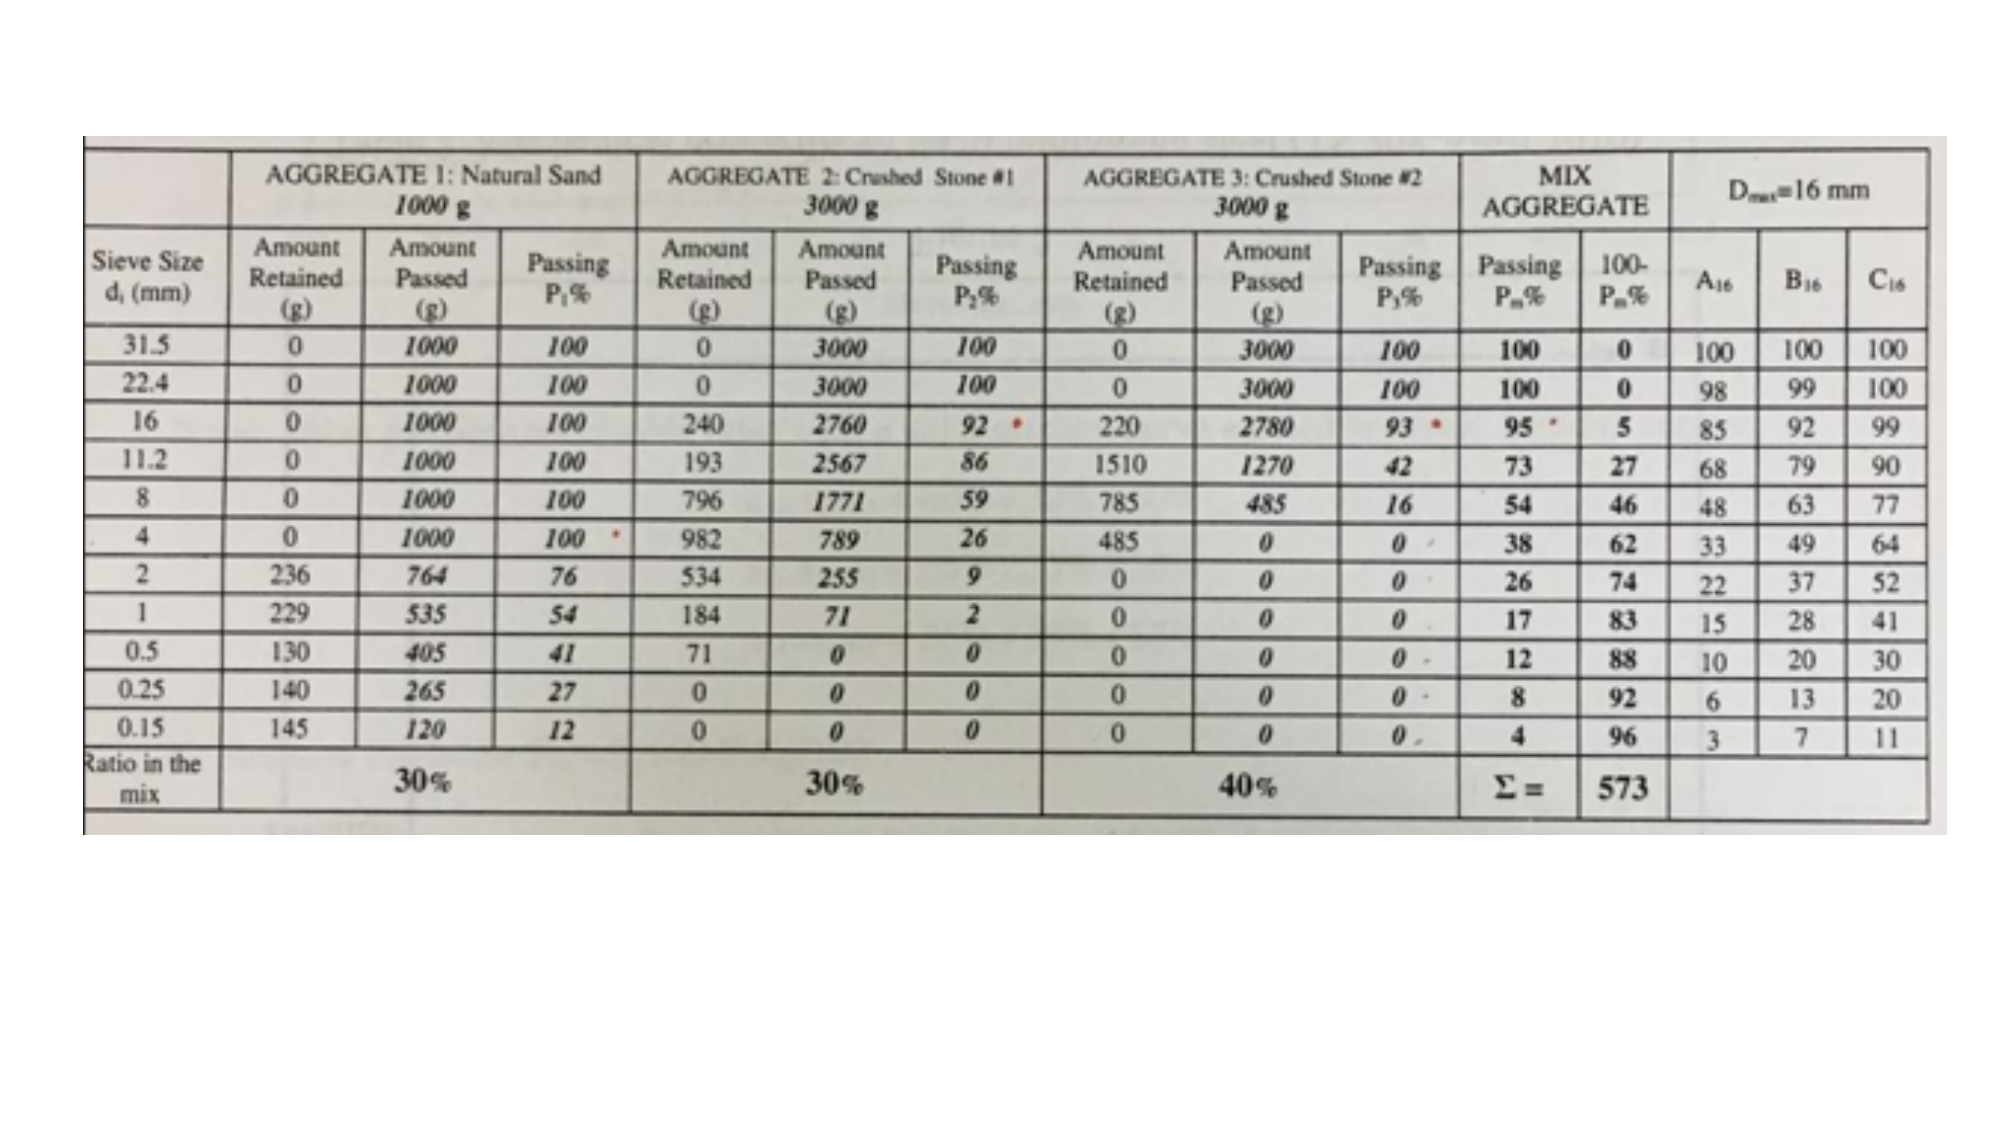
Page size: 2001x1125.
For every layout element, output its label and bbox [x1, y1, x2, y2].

picture [82, 136, 1948, 836]
